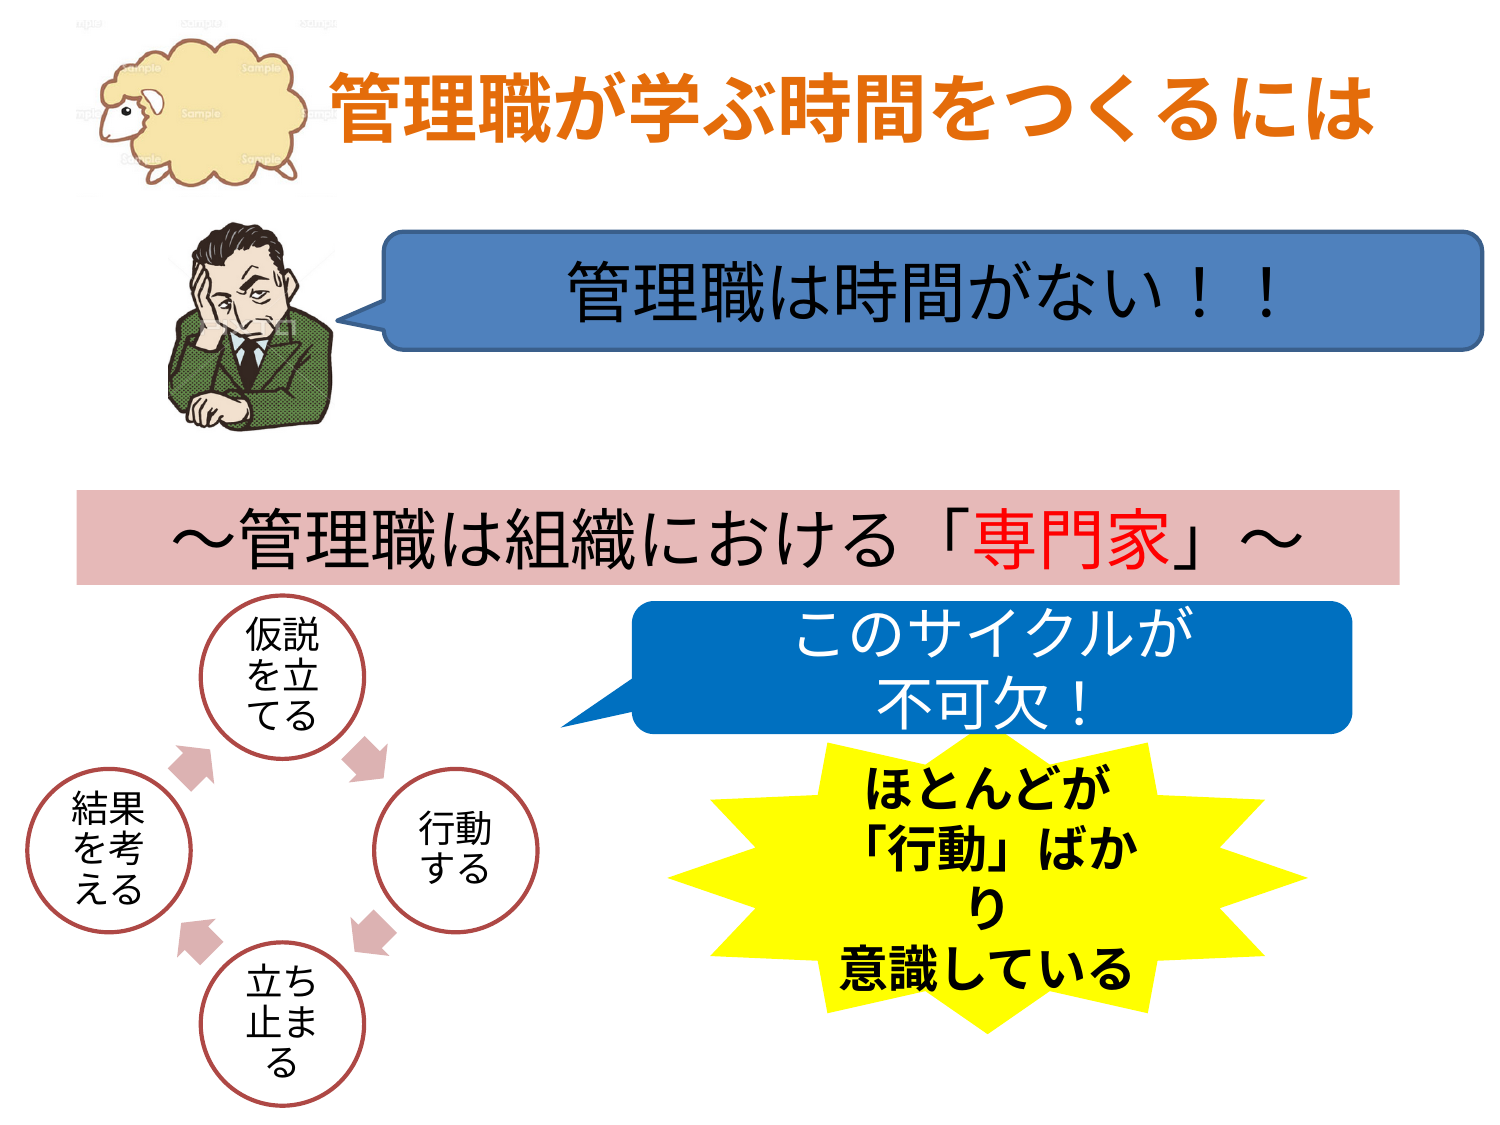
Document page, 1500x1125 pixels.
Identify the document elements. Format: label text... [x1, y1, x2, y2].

picture [76, 20, 337, 197]
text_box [0, 595, 666, 1107]
picture [168, 219, 335, 434]
text_box ～管理職は組織における「専門家」～ [76, 490, 1400, 585]
text_box このサイクルが 不可欠！ [670, 598, 1355, 737]
text_box 管理職は時間がない！！ [338, 229, 1485, 352]
text_box ほとんどが 「行動」ばかり 意識している [671, 737, 1311, 1036]
text_box 管理職が学ぶ時間をつくるには [341, 54, 1435, 160]
